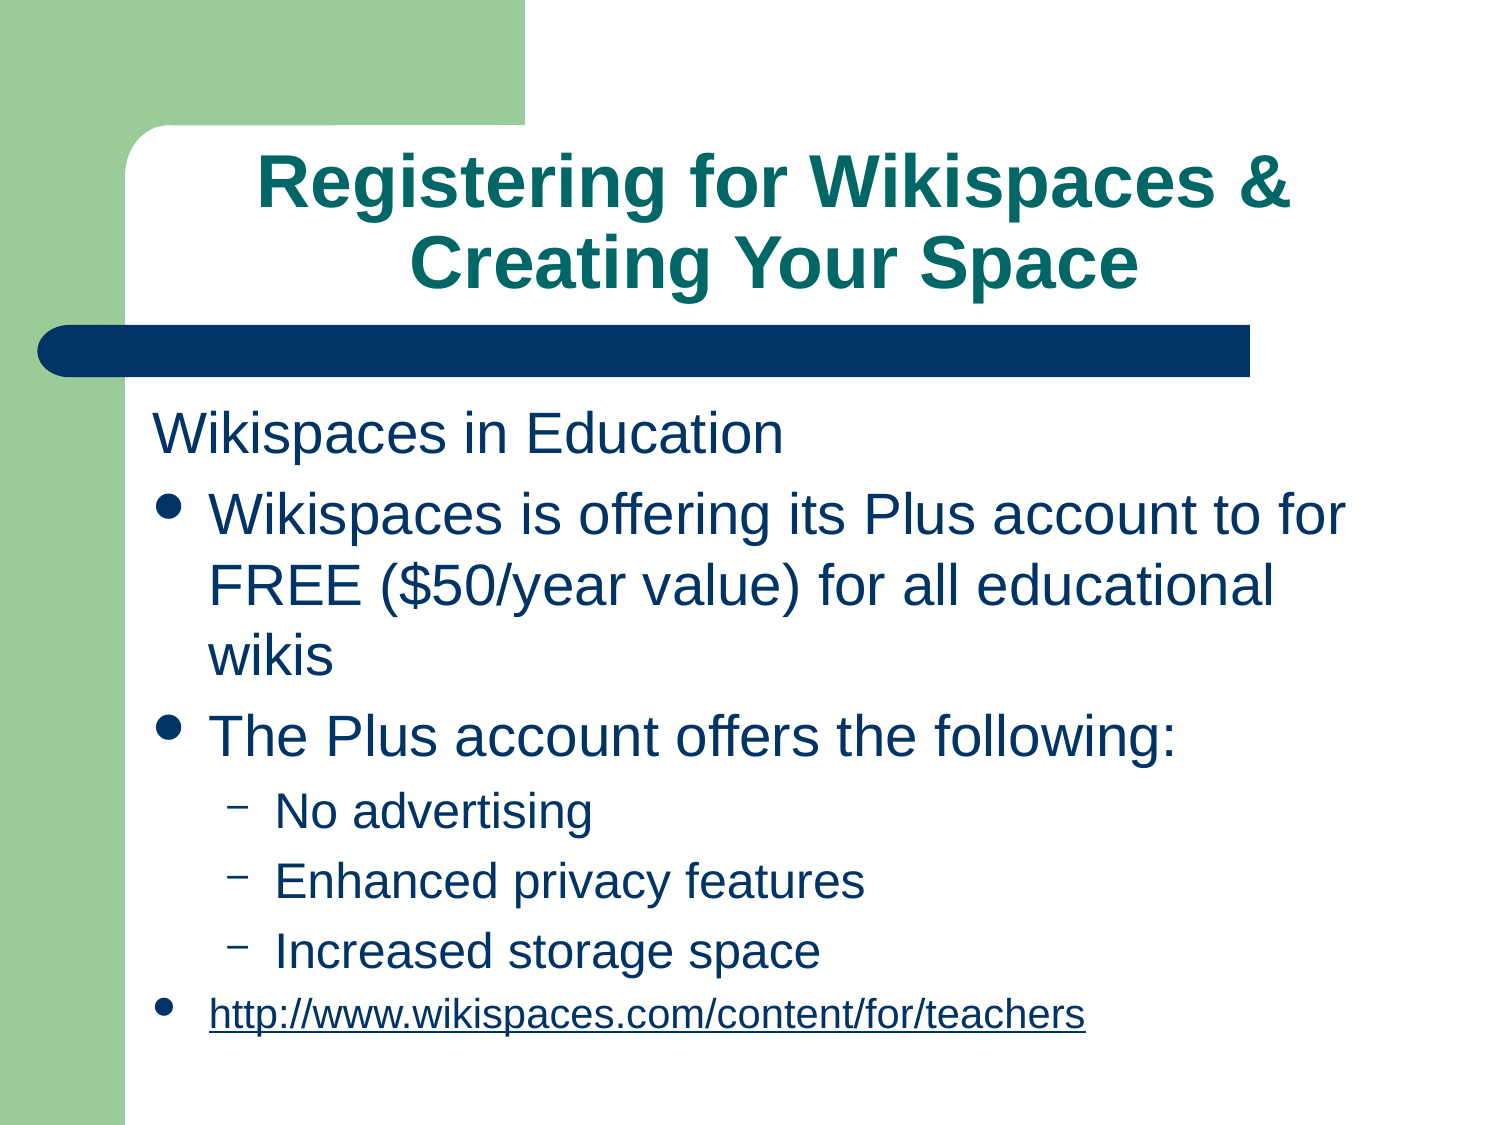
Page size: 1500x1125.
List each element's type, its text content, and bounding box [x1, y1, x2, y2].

list Wikispaces in Education Wikispaces is offering its Plus account to for FREE ($50/year value) for all educational wikis The Plus account offers the following: No advertising Enhanced privacy features Increased storage space http://www.wikispaces.com/content/for/teachers [137, 387, 1400, 999]
title Registering for Wikispaces & Creating Your Space [124, 124, 1426, 313]
